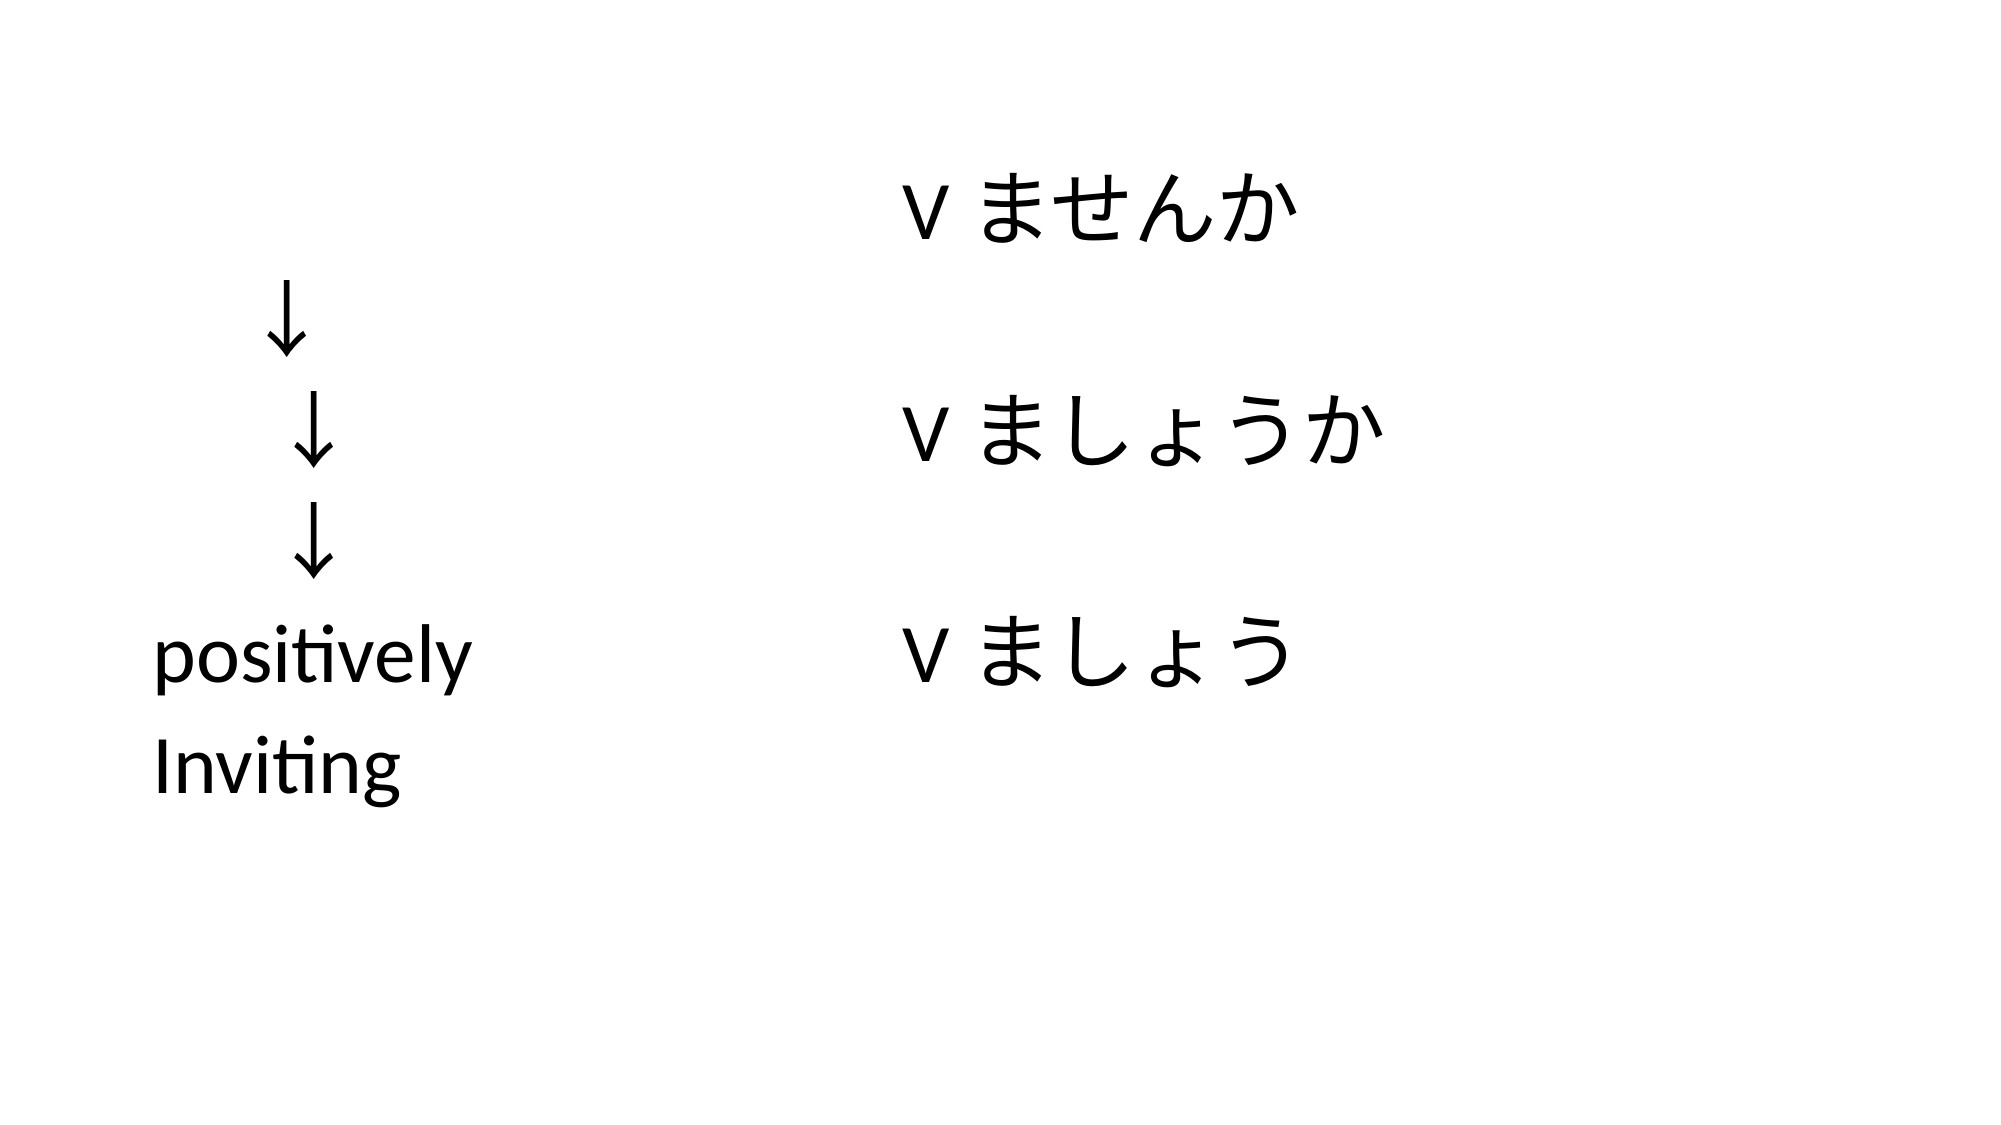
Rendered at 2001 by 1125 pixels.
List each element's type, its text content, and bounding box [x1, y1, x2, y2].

list Vませんか ↓ ↓ Vましょうか ↓ positively Vましょう Inviting [137, 160, 1863, 1057]
